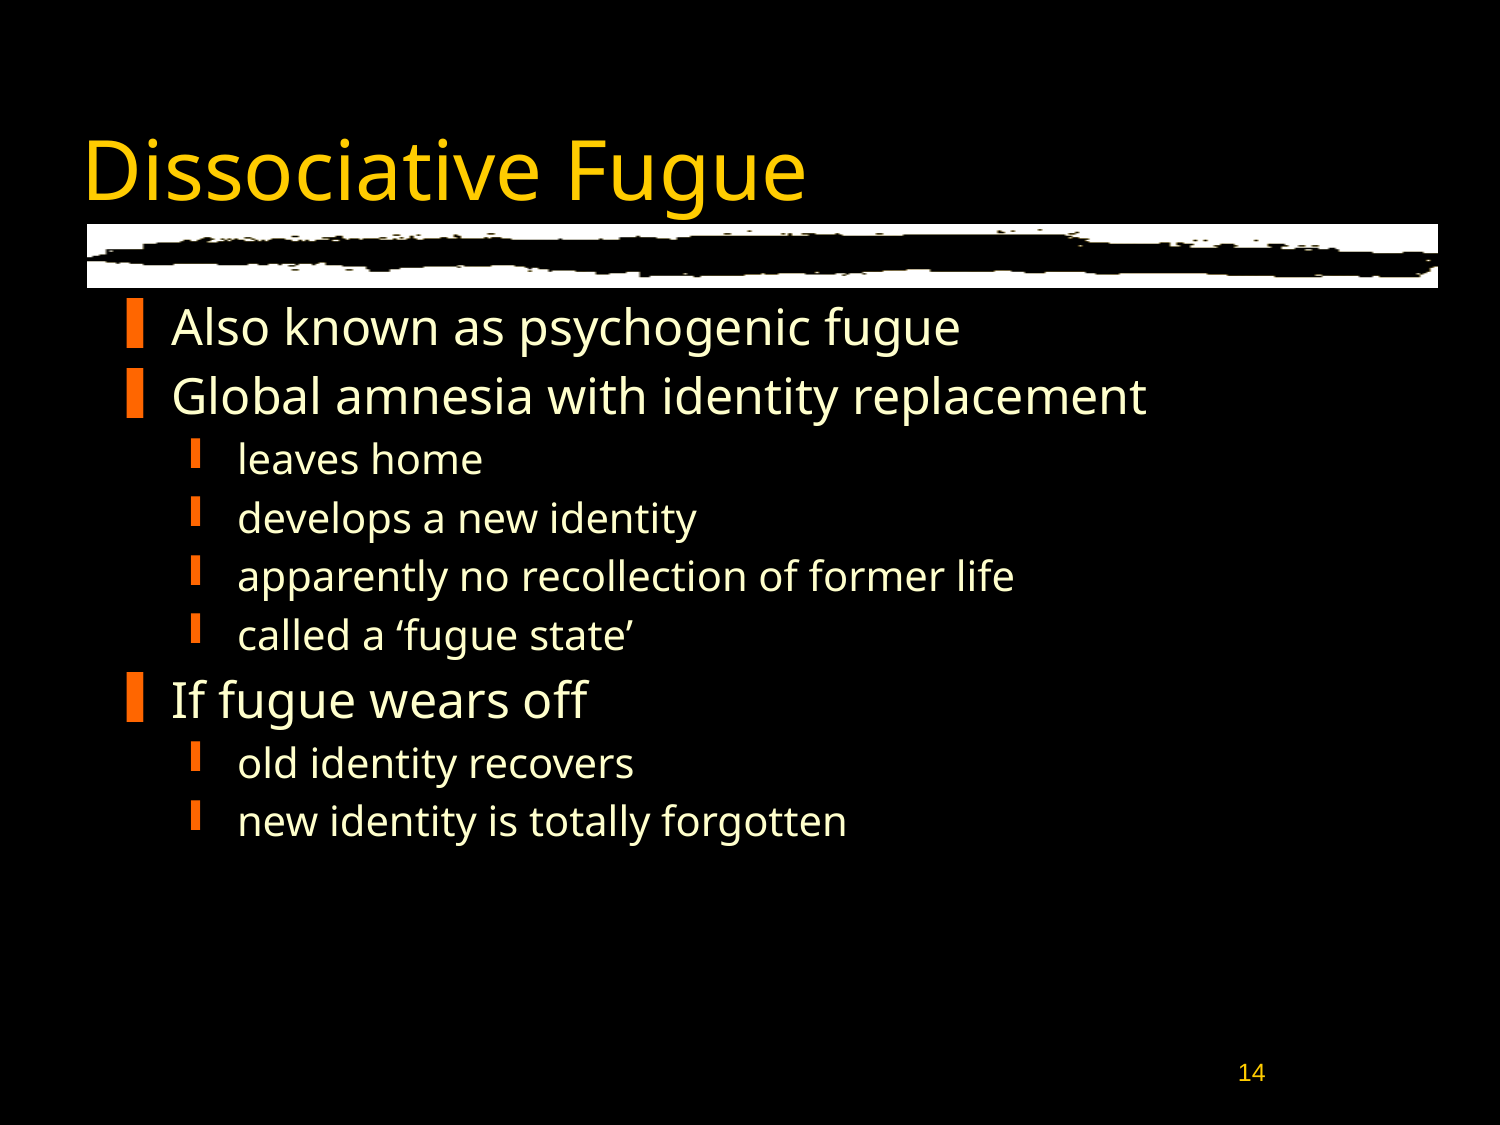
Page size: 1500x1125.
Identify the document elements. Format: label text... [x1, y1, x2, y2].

list Also known as psychogenic fugue Global amnesia with identity replacement leaves home develops a new identity apparently no recollection of former life called a ‘fugue state’ If fugue wears off old identity recovers new identity is totally forgotten [99, 287, 1442, 973]
title Dissociative Fugue [66, 37, 1342, 226]
